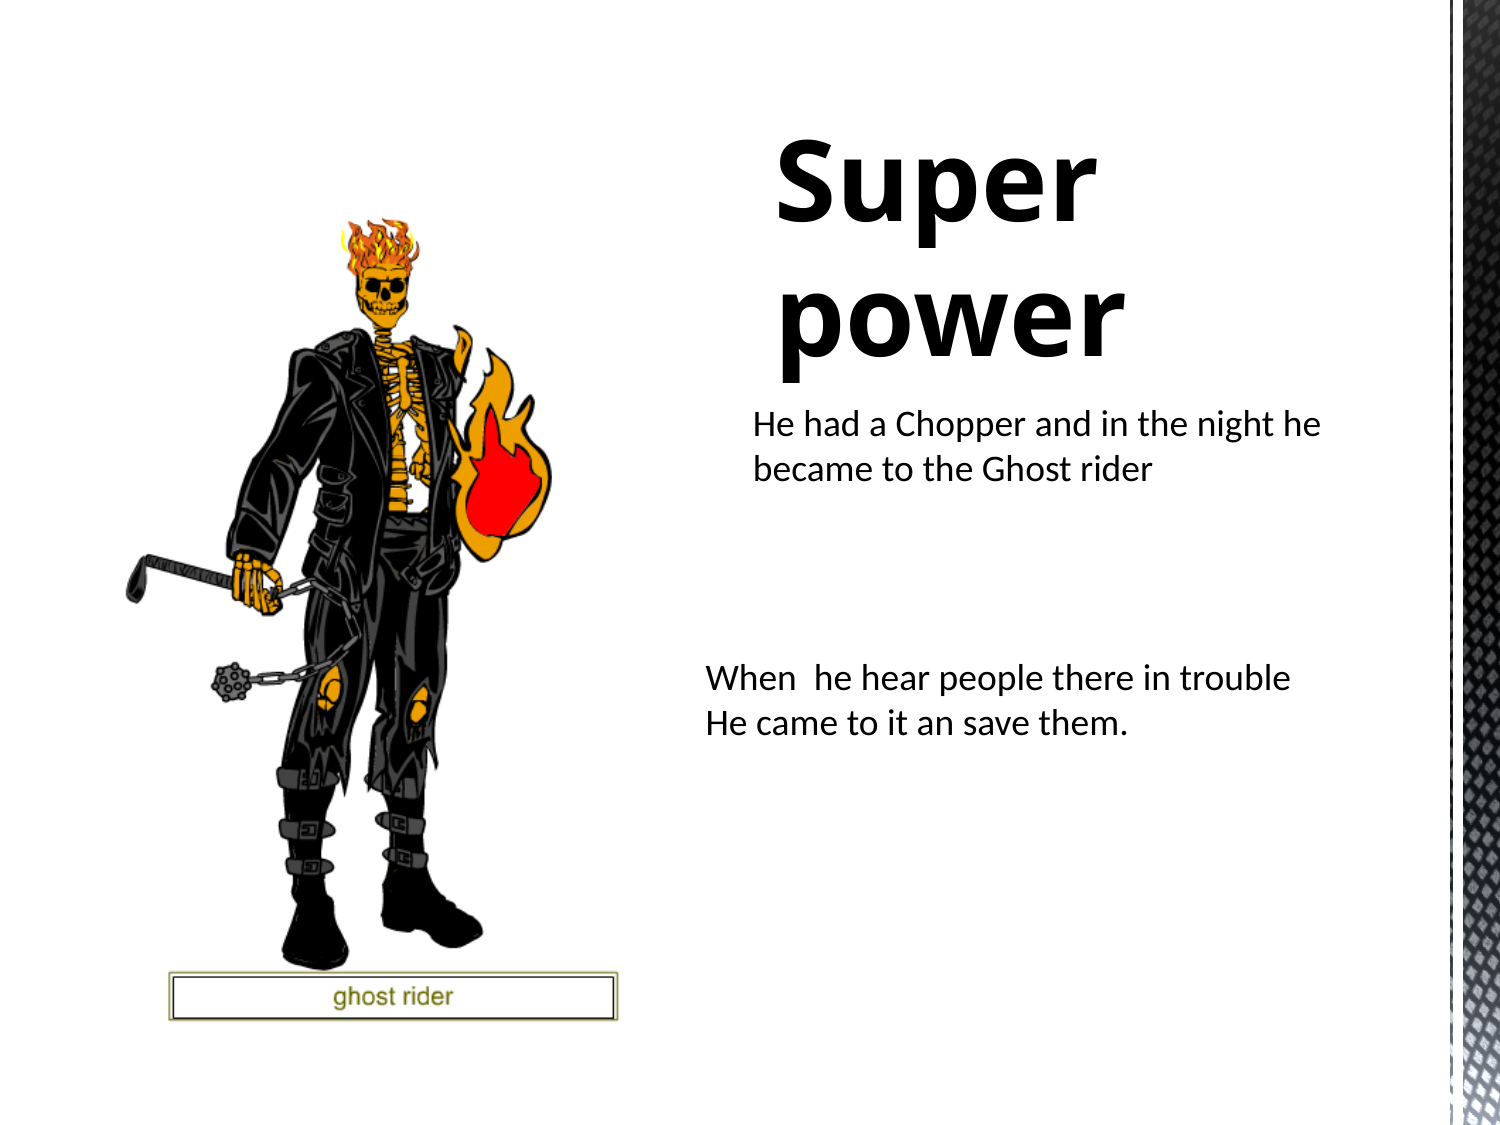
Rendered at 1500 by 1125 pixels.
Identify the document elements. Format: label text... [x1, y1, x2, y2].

text_box He had a Chopper and in the night he became to the Ghost rider [738, 391, 1400, 497]
picture [1447, 0, 1500, 1125]
text_box When he hear people there in trouble He came to it an save them. [690, 645, 1341, 750]
picture [111, 206, 644, 1029]
text_box Super power [759, 101, 1327, 387]
